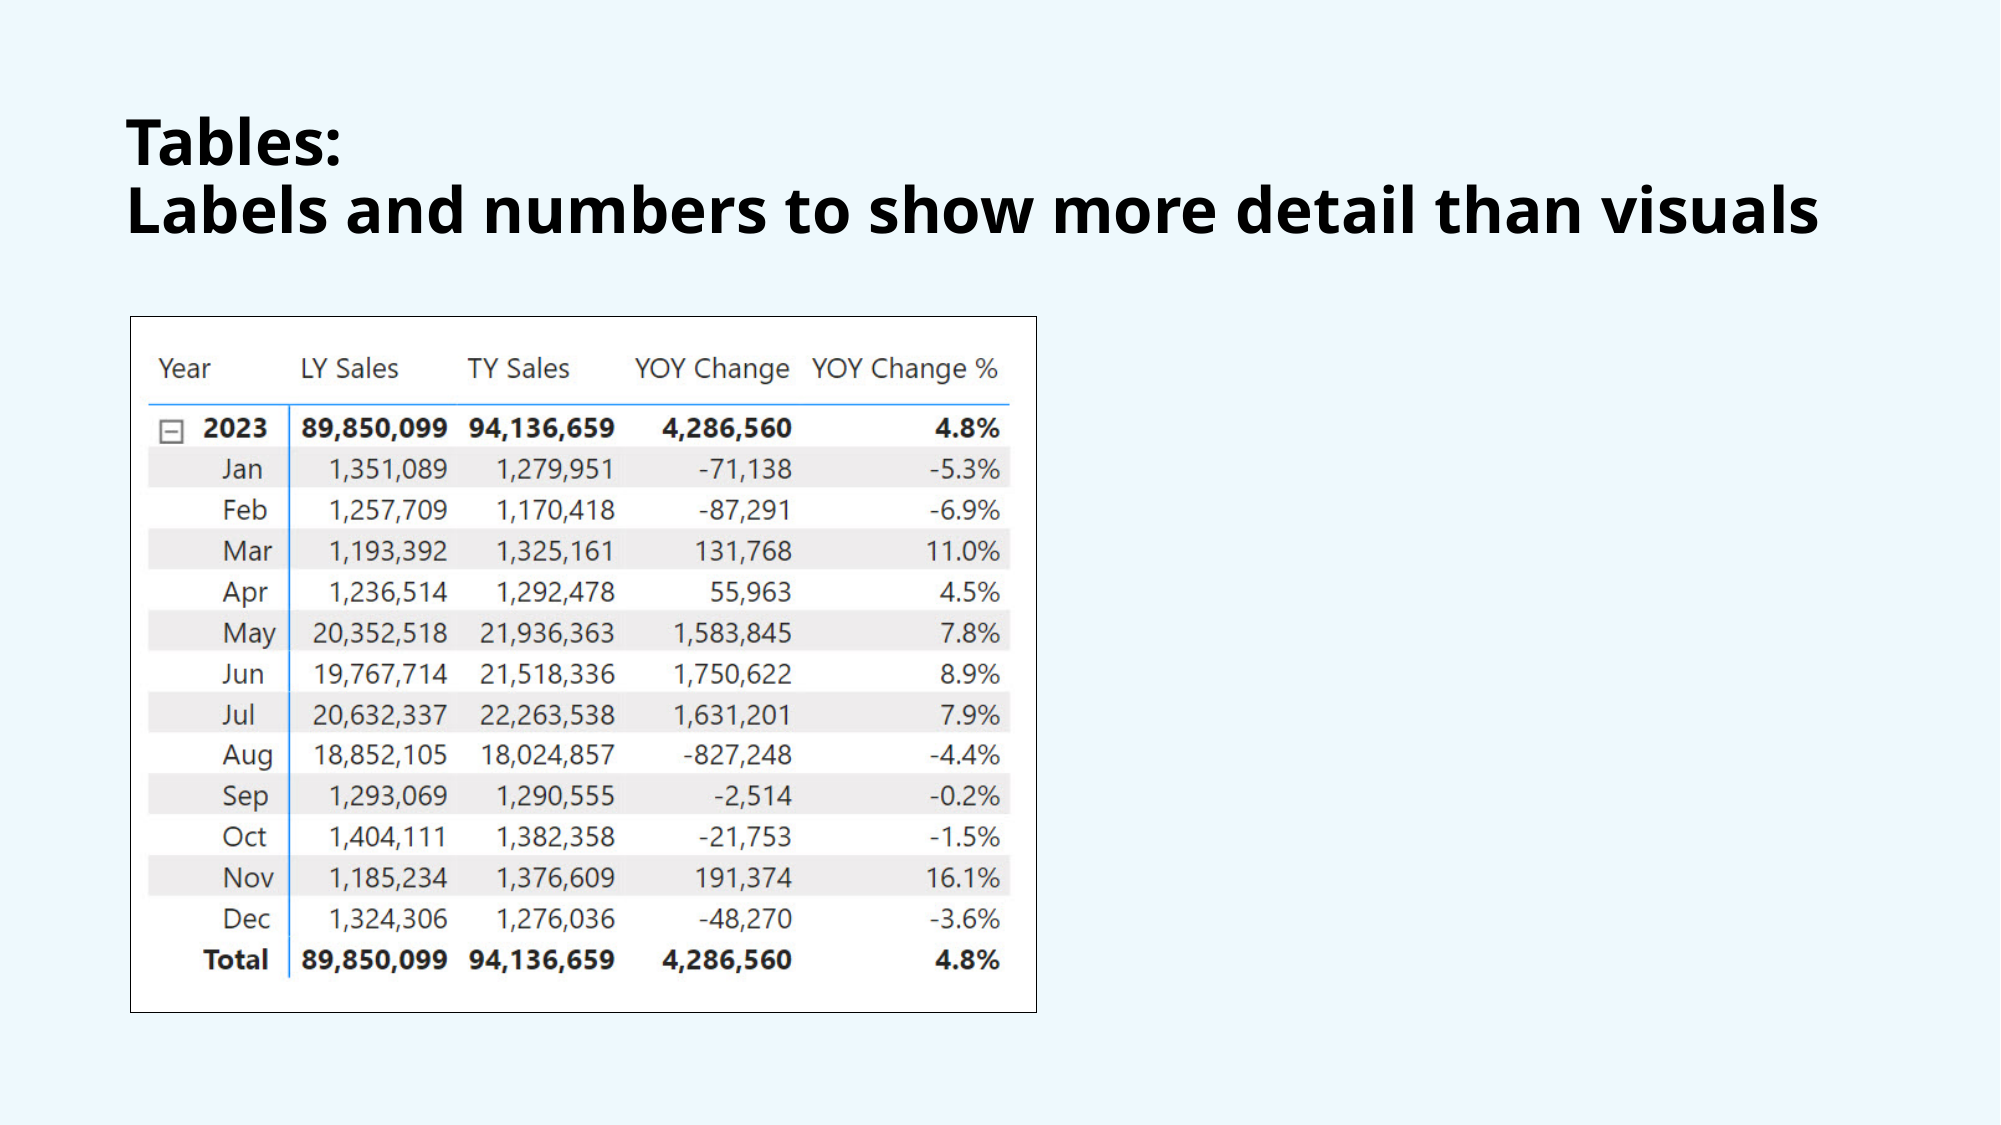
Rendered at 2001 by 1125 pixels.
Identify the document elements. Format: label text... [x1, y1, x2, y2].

title Tables: Labels and numbers to show more detail than visuals [110, 70, 1863, 288]
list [129, 315, 1037, 1013]
